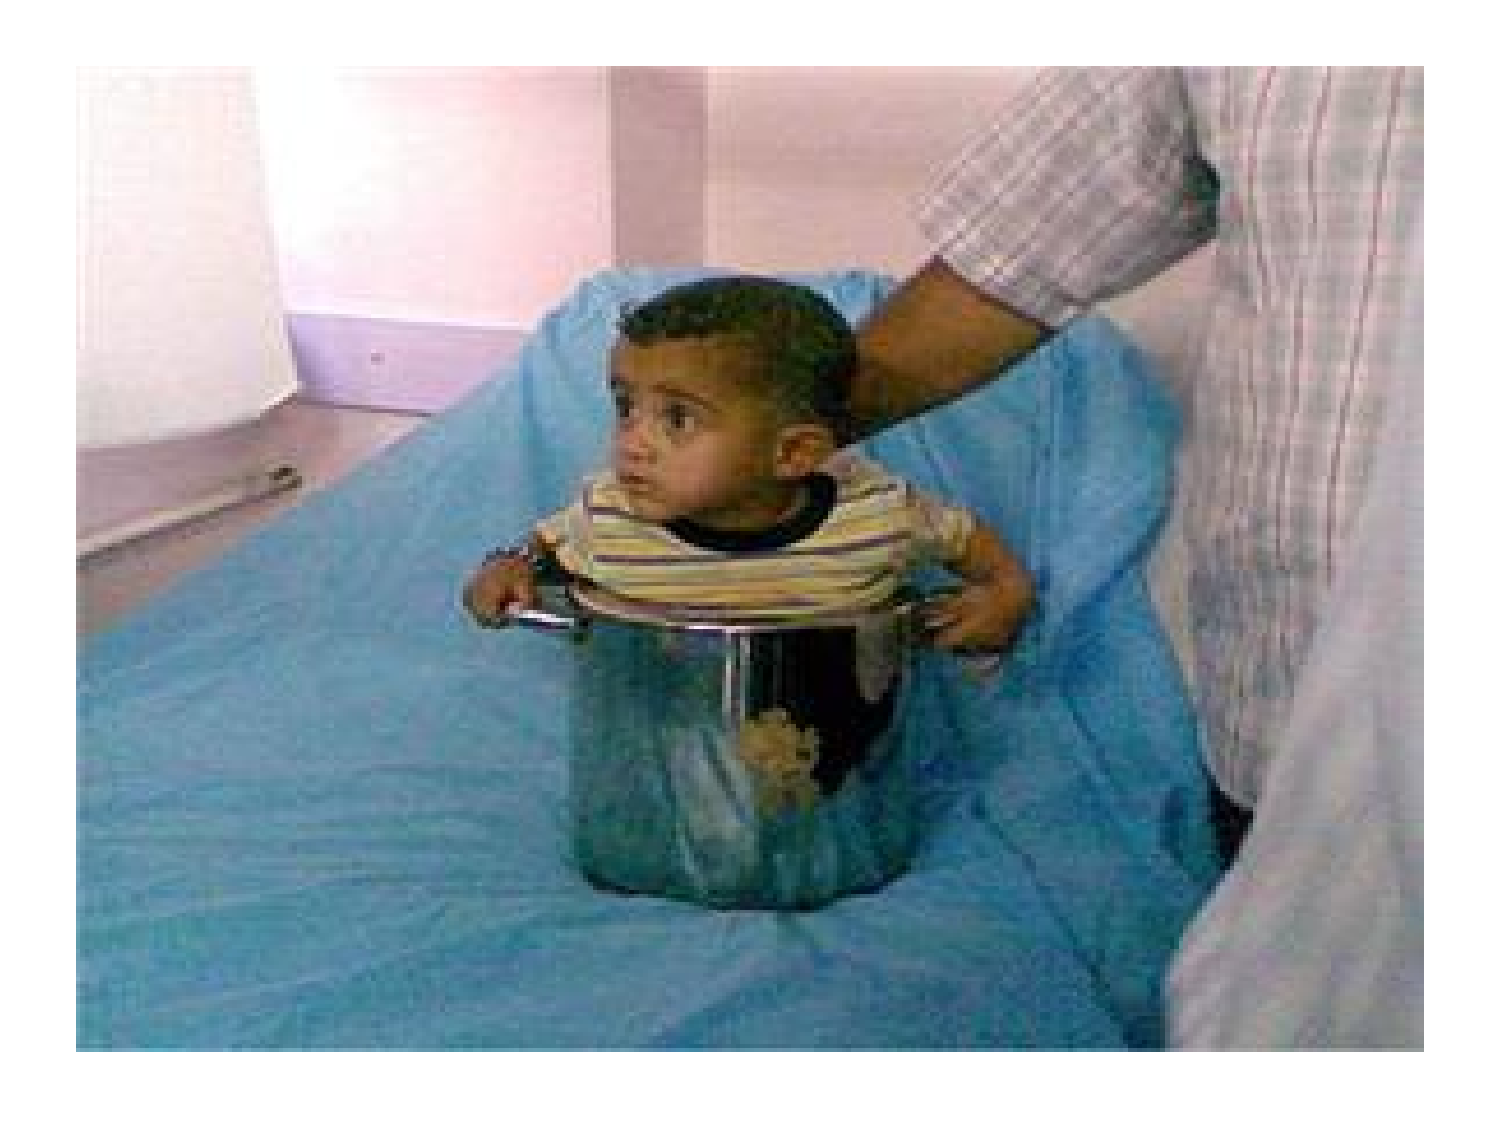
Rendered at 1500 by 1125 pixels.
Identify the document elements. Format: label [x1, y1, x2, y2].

picture [76, 66, 1424, 1052]
